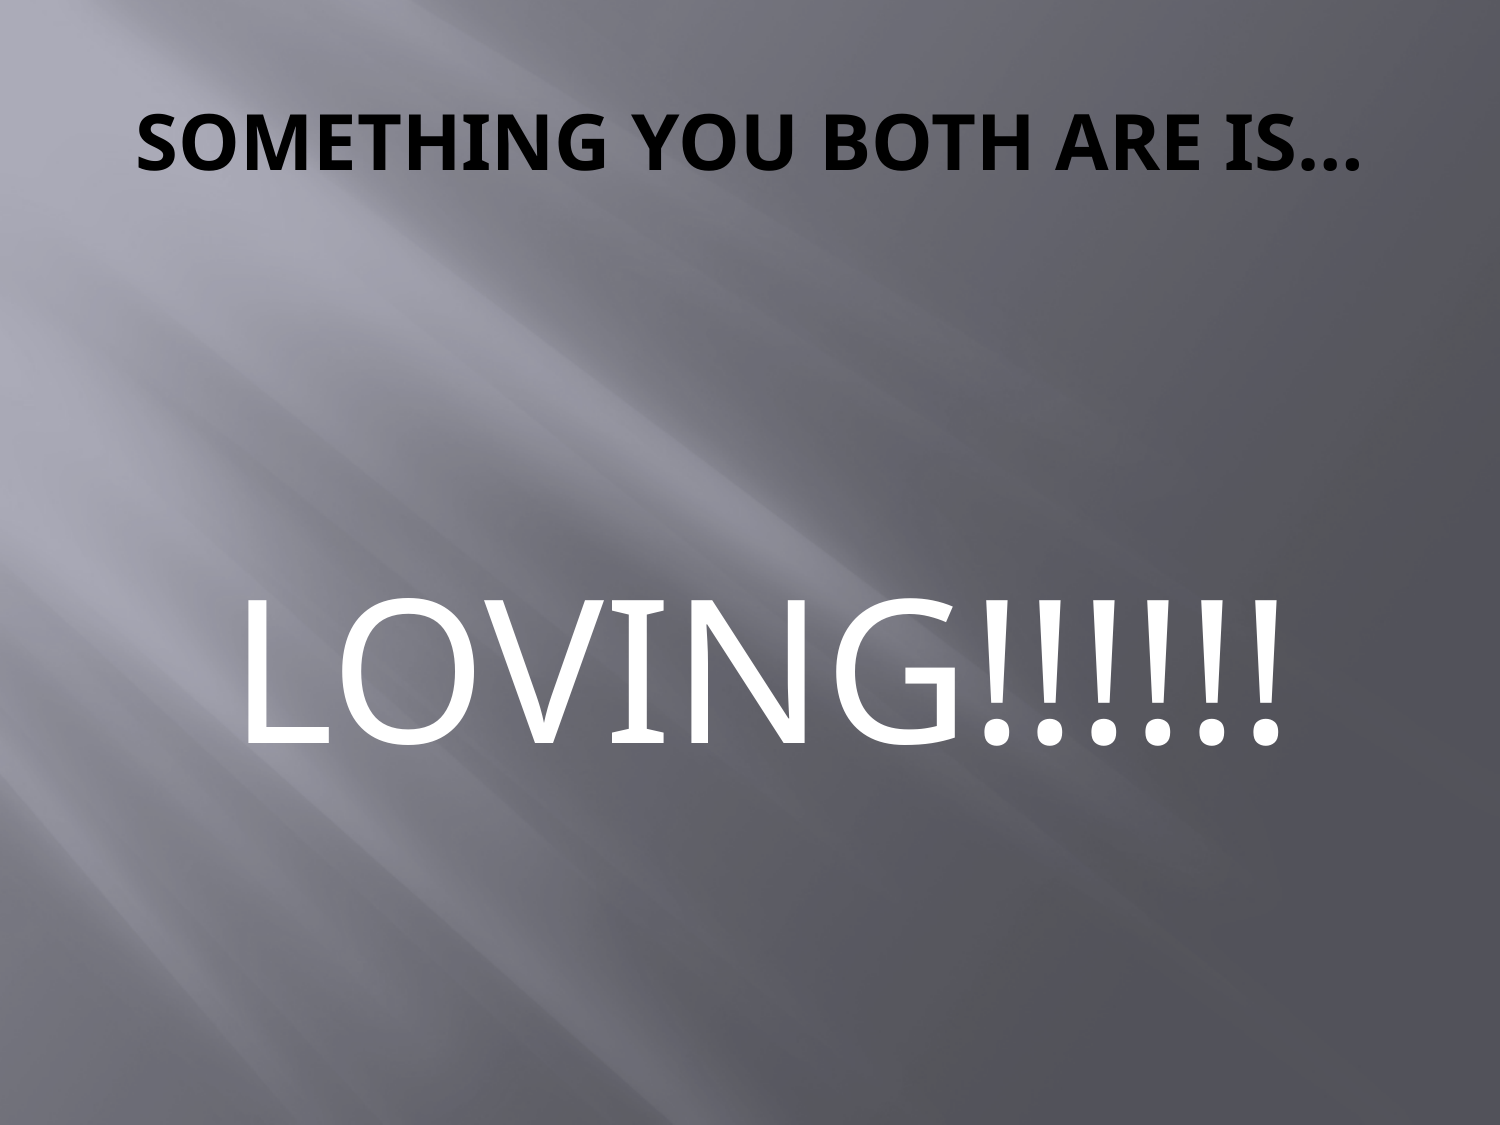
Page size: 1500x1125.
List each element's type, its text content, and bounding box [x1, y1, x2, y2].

title SOMETHING YOU BOTH ARE IS… [75, 45, 1425, 233]
list LOVING!!!!!! [75, 262, 1425, 1035]
